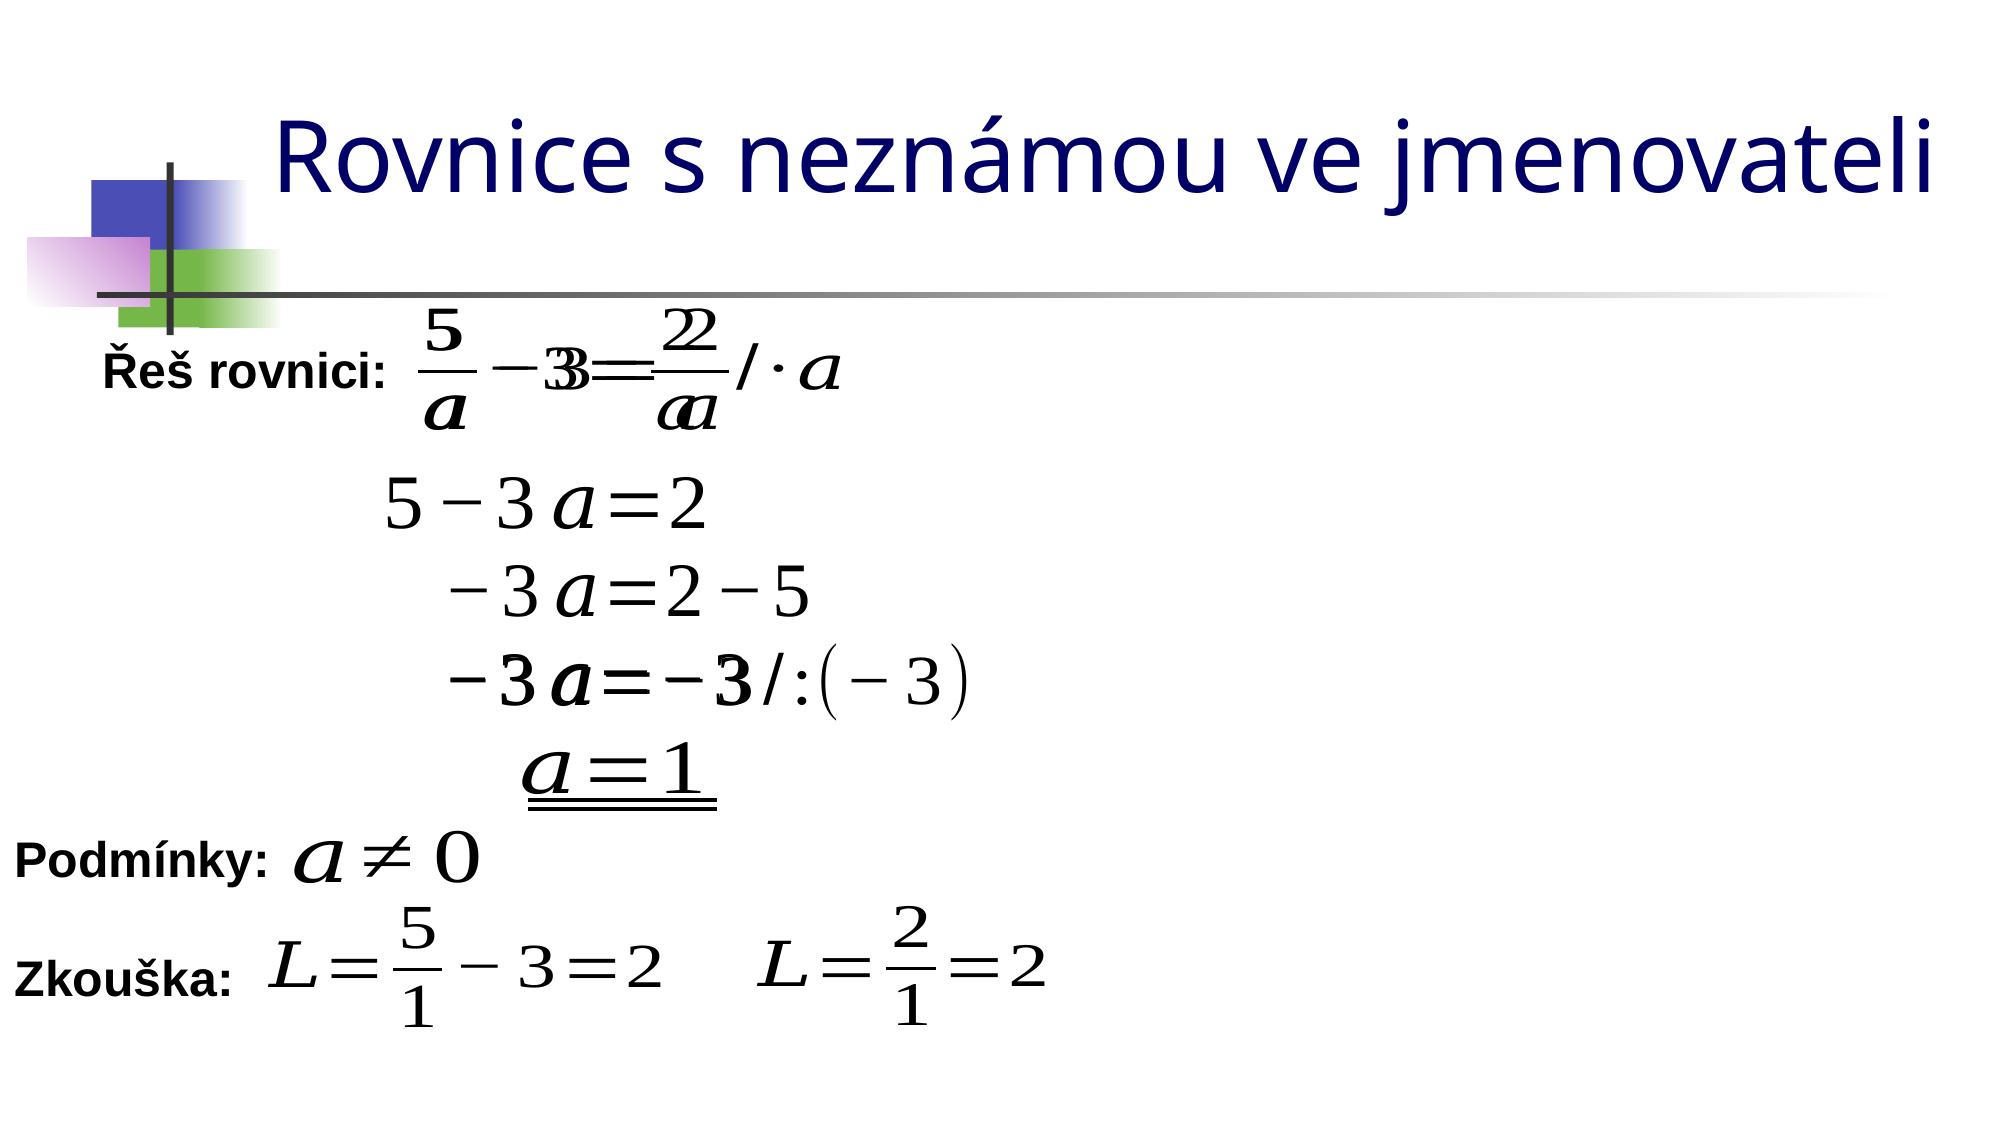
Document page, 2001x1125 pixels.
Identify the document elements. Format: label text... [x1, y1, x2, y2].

title Rovnice s neznámou ve jmenovateli [209, 77, 2000, 229]
text_box Podmínky: [0, 822, 303, 894]
text_box Řeš rovnici: [87, 333, 599, 405]
text_box Zkouška: [0, 940, 303, 1012]
